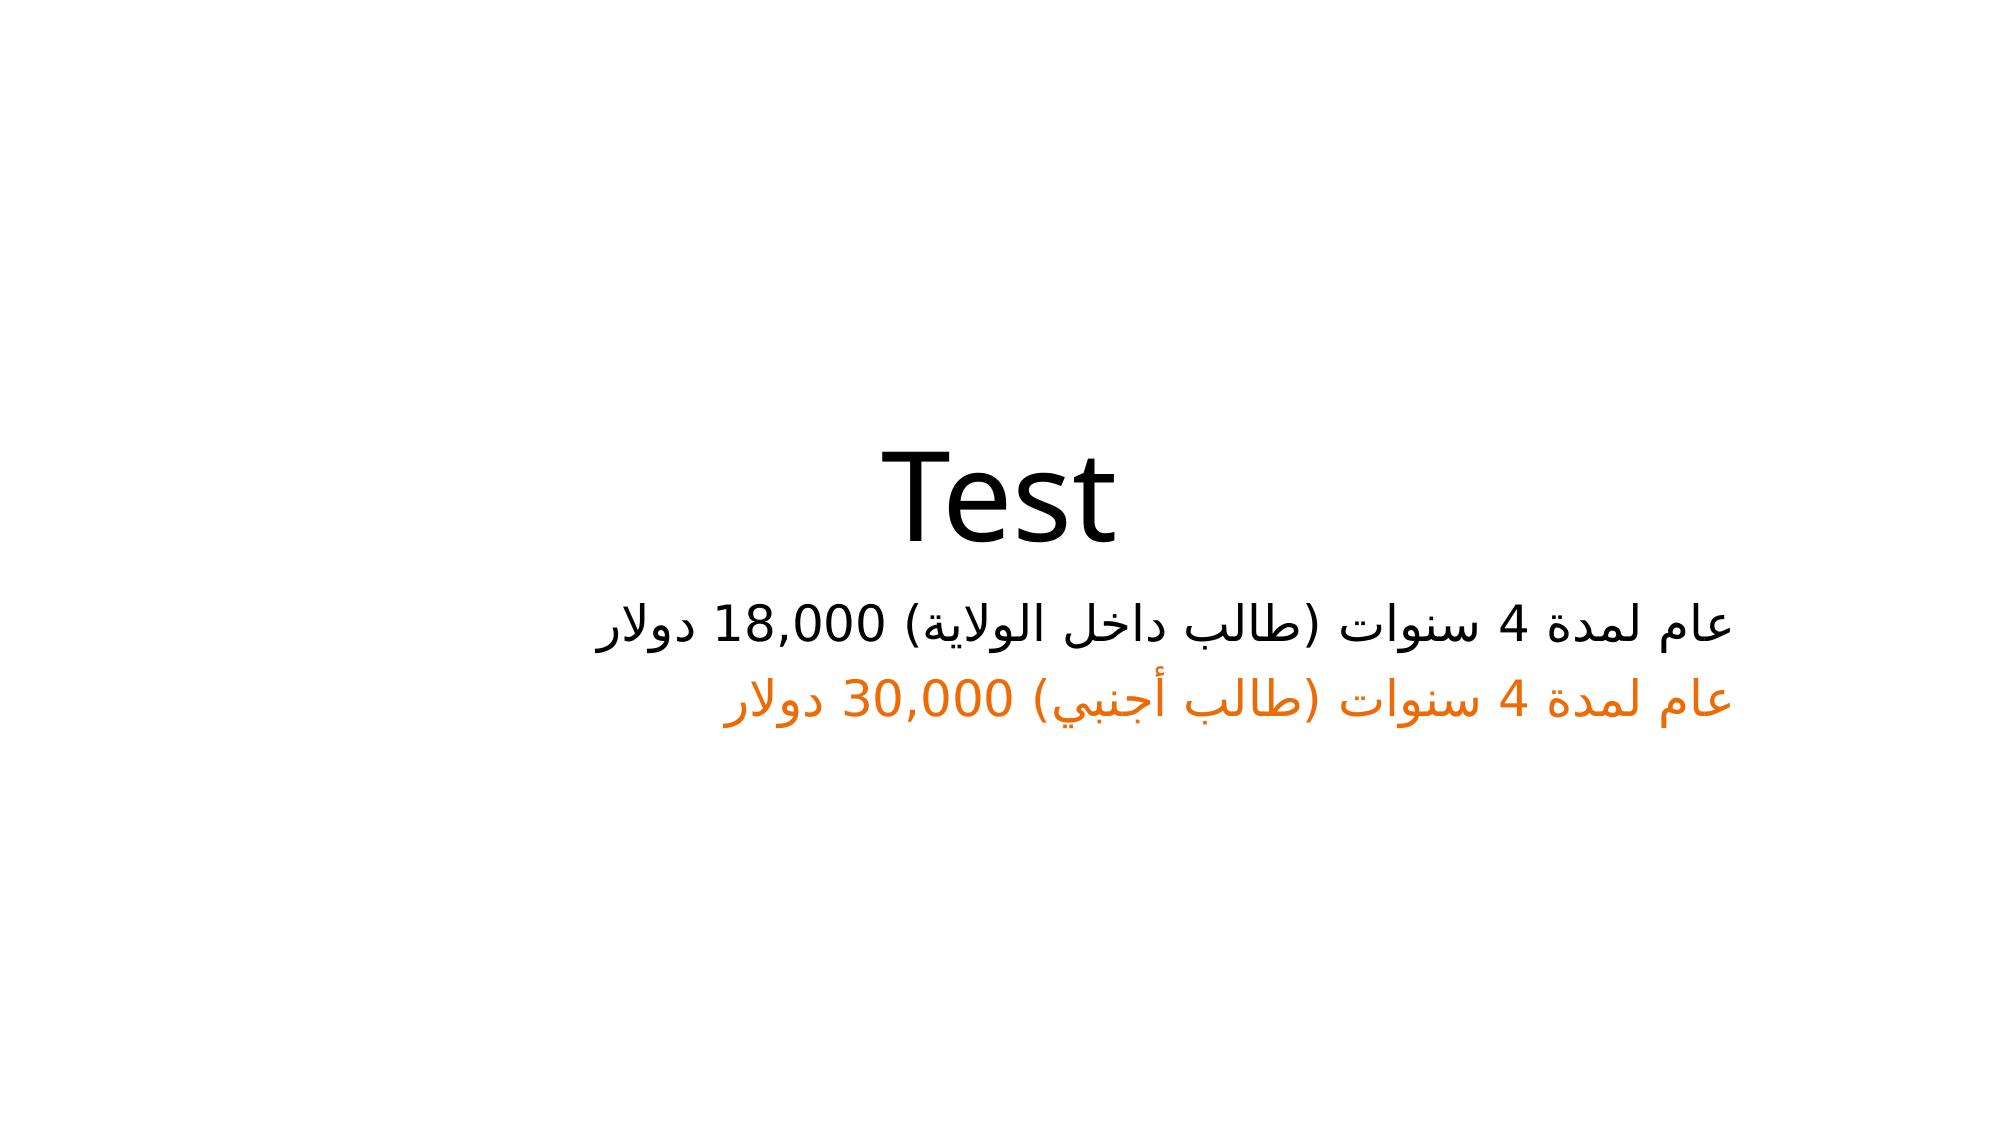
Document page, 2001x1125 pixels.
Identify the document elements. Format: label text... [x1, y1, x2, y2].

subtitle عام لمدة 4 سنوات (طالب داخل الولاية) 18,000 دولار عام لمدة 4 سنوات (طالب أجنبي) 30,000 دولار [249, 590, 1750, 863]
title Test [249, 184, 1750, 576]
